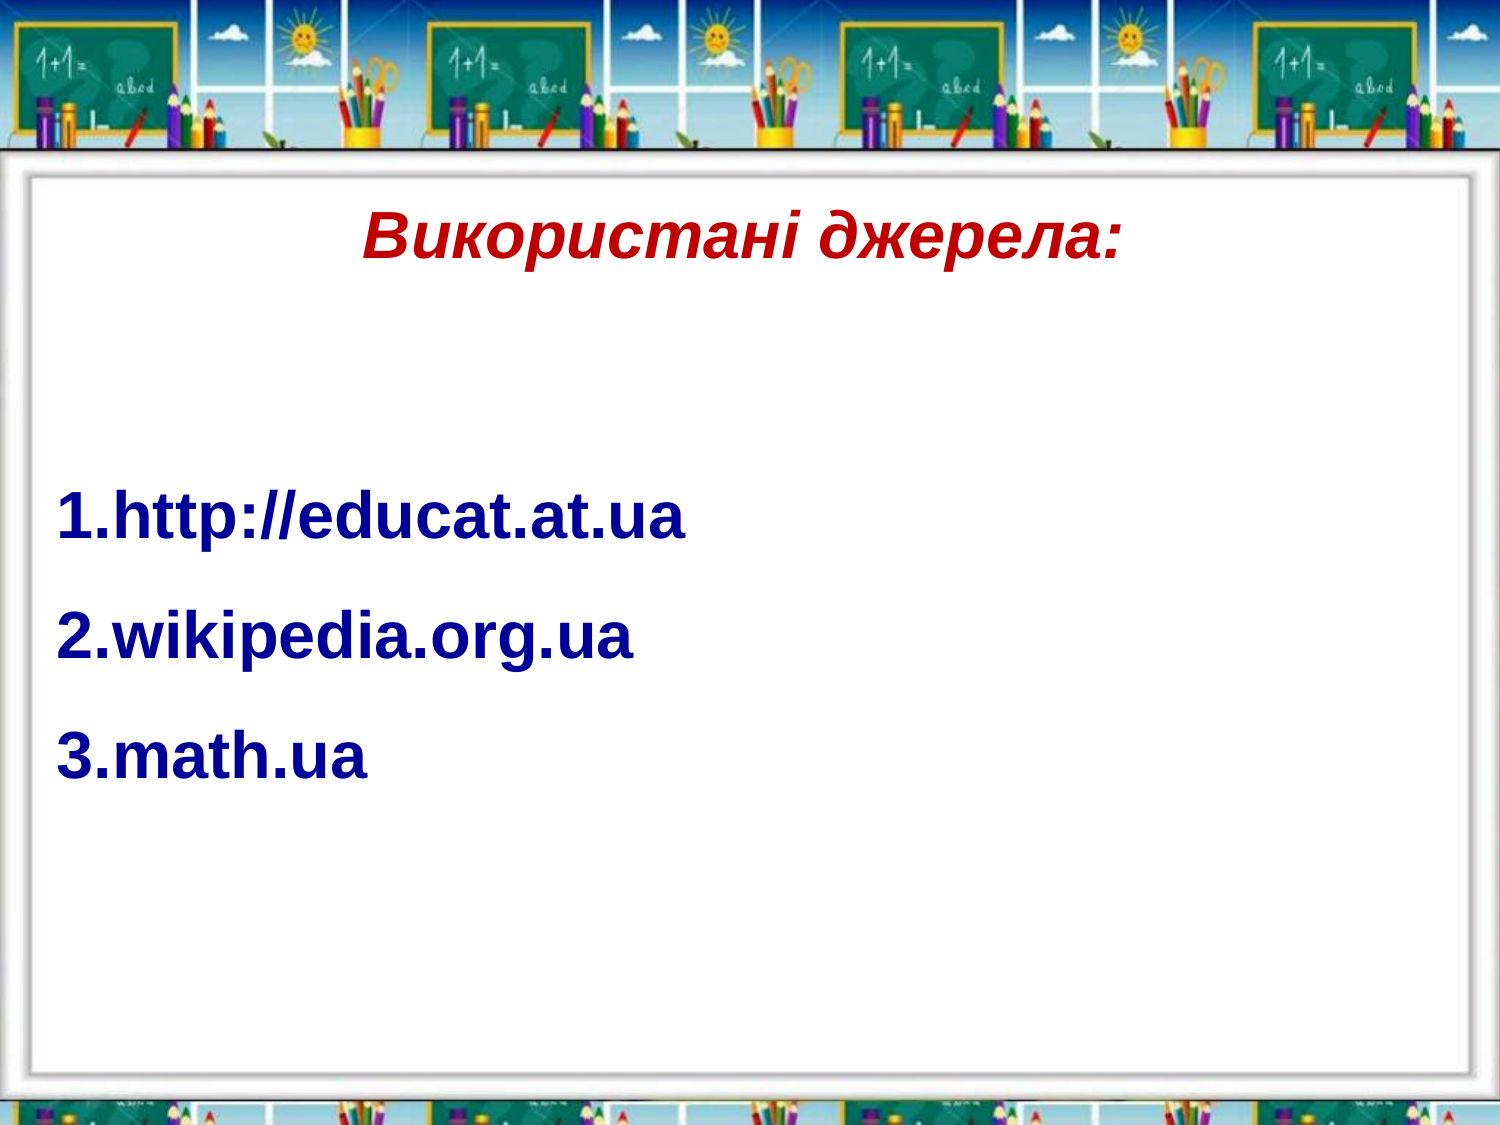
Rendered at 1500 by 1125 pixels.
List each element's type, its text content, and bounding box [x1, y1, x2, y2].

text_box Використані джерела: http://educat.at.ua wikipedia.org.ua math.ua [41, 184, 1447, 799]
picture [0, 0, 1500, 1125]
